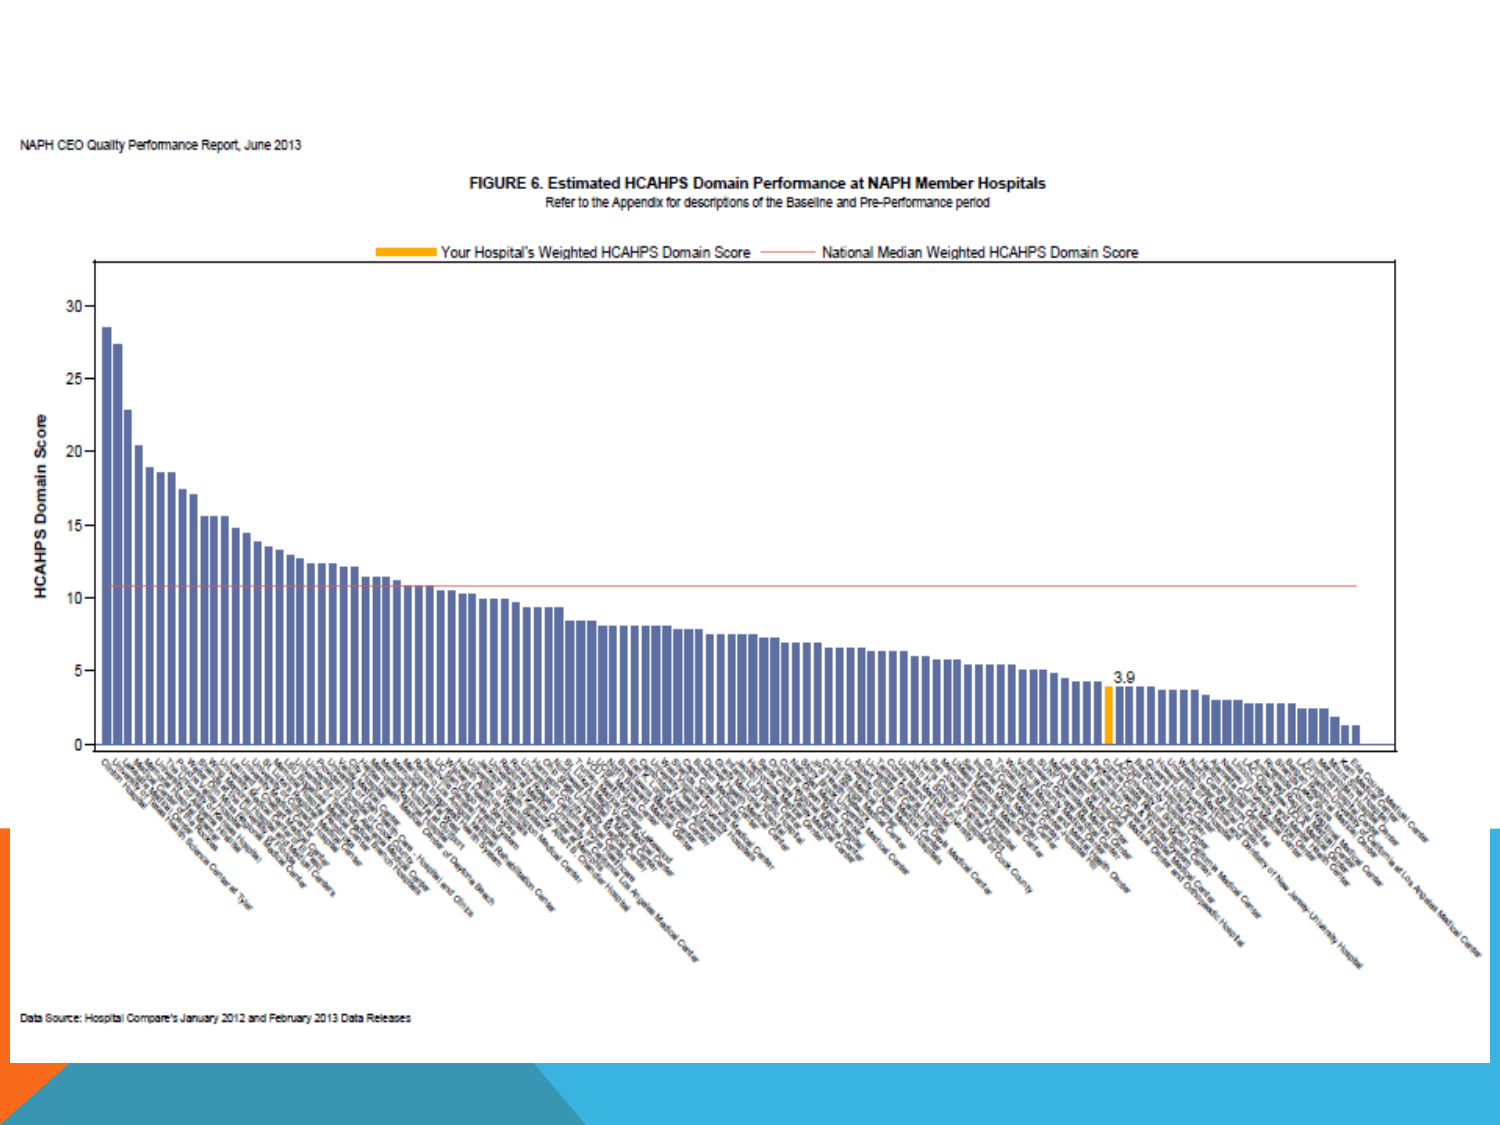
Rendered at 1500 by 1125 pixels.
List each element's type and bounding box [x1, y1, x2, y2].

picture [10, 130, 1490, 1063]
